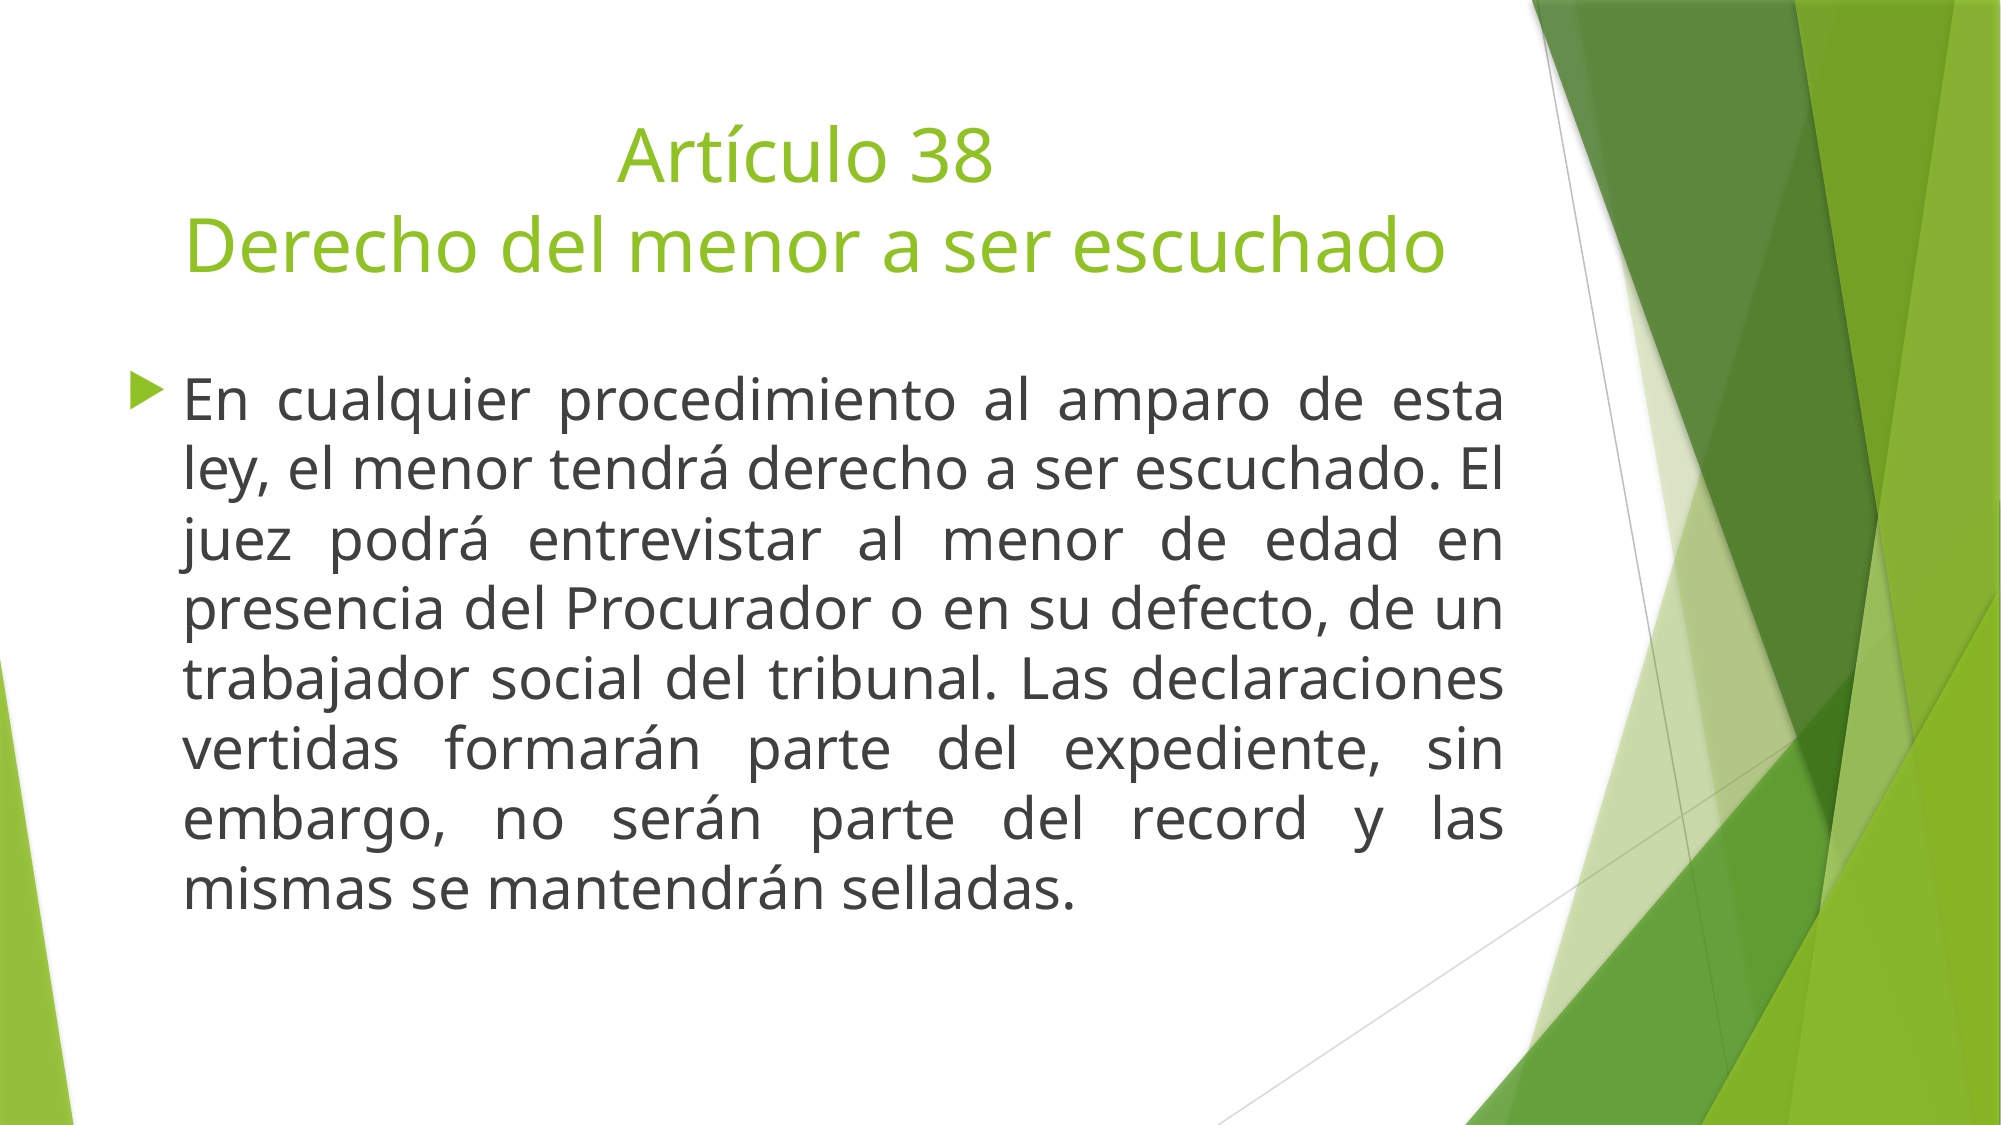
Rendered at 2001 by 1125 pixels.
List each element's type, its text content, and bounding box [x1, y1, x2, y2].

list En cualquier procedimiento al amparo de esta ley, el menor tendrá derecho a ser escuchado. El juez podrá entrevistar al menor de edad en presencia del Procurador o en su defecto, de un trabajador social del tribunal. Las declaraciones vertidas formarán parte del expediente, sin embargo, no serán parte del record y las mismas se mantendrán selladas. [111, 354, 1522, 992]
title Artículo 38 Derecho del menor a ser escuchado [111, 99, 1522, 317]
